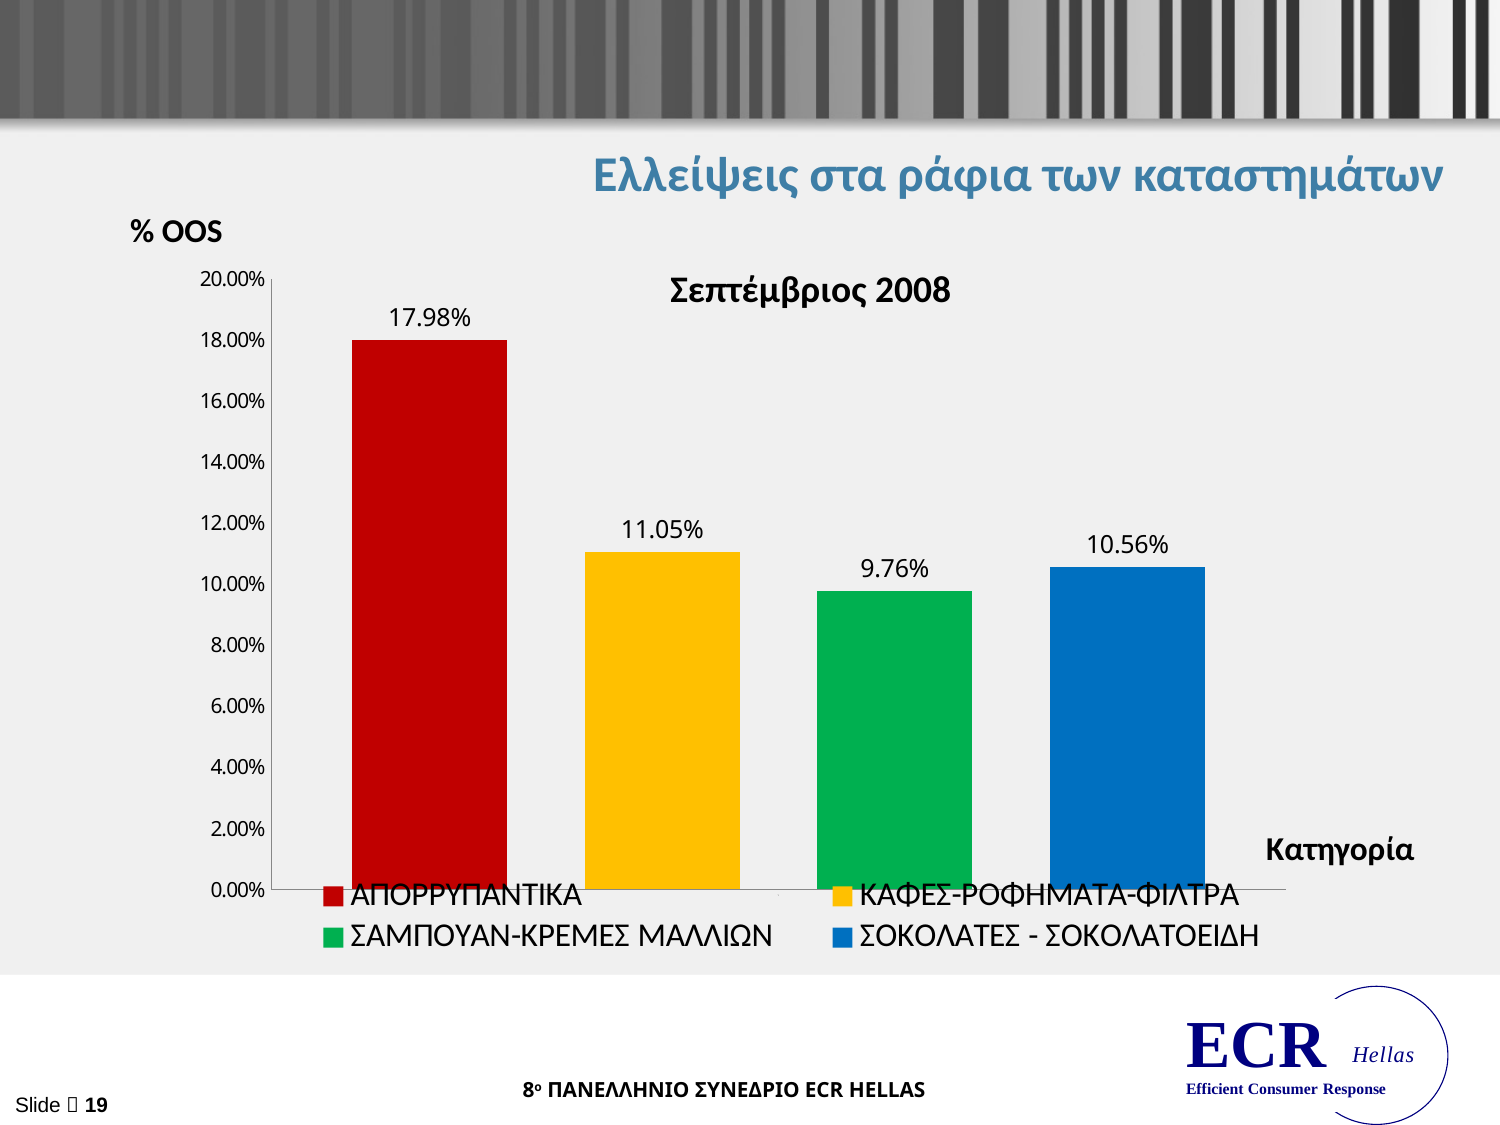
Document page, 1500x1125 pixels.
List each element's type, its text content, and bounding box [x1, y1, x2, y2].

title Ελλείψεις στα ράφια των καταστημάτων [65, 138, 1445, 238]
picture [0, 0, 1500, 1125]
footer Slide  19 [0, 1084, 176, 1125]
text_box Κατηγορία [1314, 819, 1408, 888]
chart [176, 249, 1309, 976]
text_box % OOS [115, 201, 272, 270]
